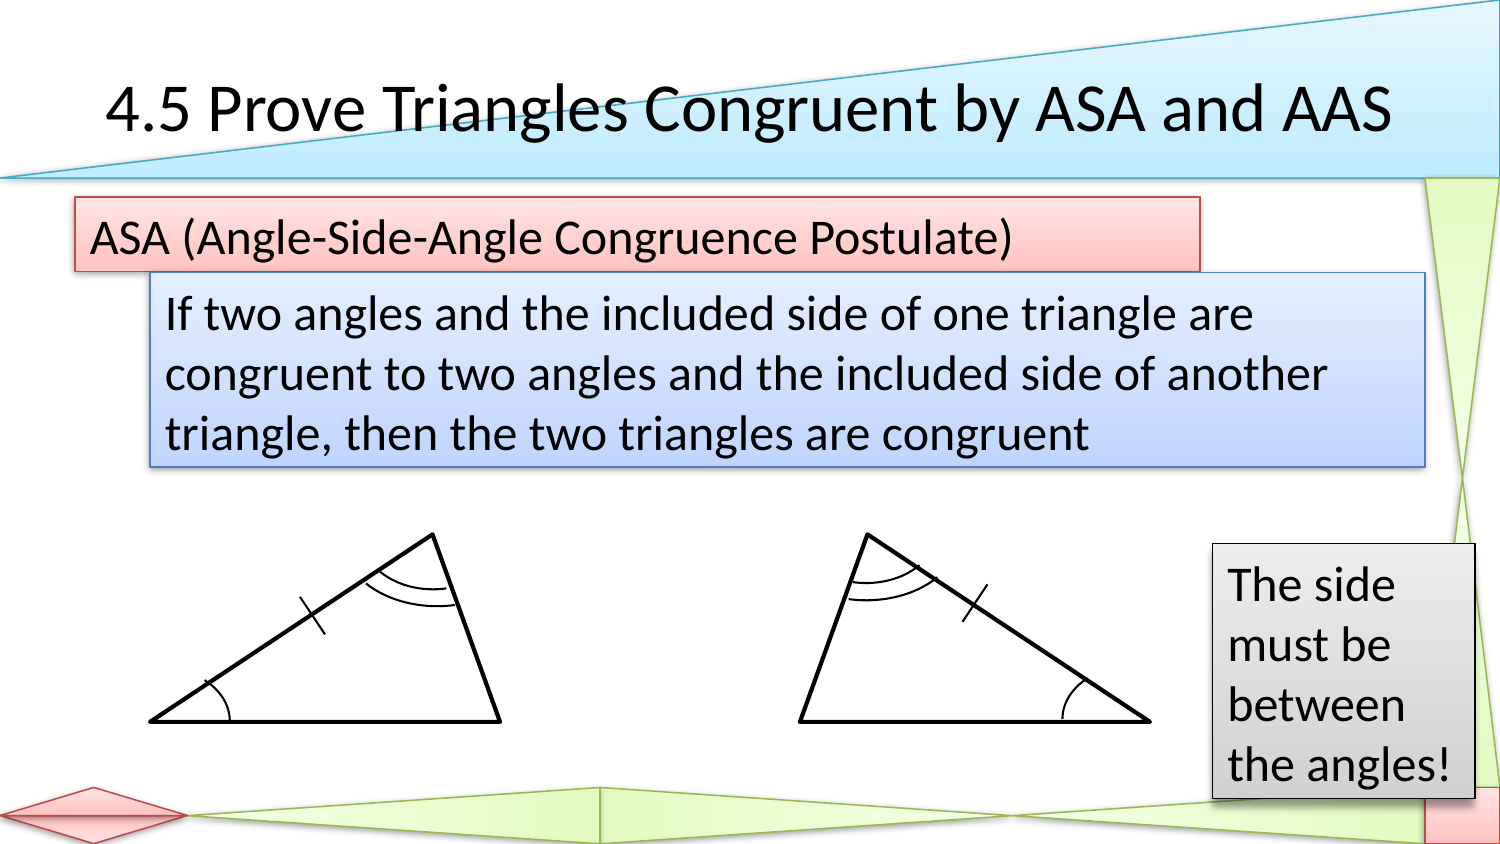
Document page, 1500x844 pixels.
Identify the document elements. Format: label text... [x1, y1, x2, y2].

text_box If two angles and the included side of one triangle are congruent to two angles and the included side of another triangle, then the two triangles are congruent [149, 272, 1426, 468]
text_box ASA (Angle-Side-Angle Congruence Postulate) [74, 196, 1201, 272]
text_box The side must be between the angles! [1212, 543, 1476, 799]
title 4.5 Prove Triangles Congruent by ASA and AAS [75, 33, 1425, 175]
text_box [365, 536, 455, 607]
text_box [158, 679, 231, 721]
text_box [956, 590, 994, 616]
text_box [797, 543, 1152, 724]
text_box [1061, 677, 1134, 719]
text_box [147, 532, 502, 724]
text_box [293, 602, 332, 629]
text_box [848, 529, 938, 602]
